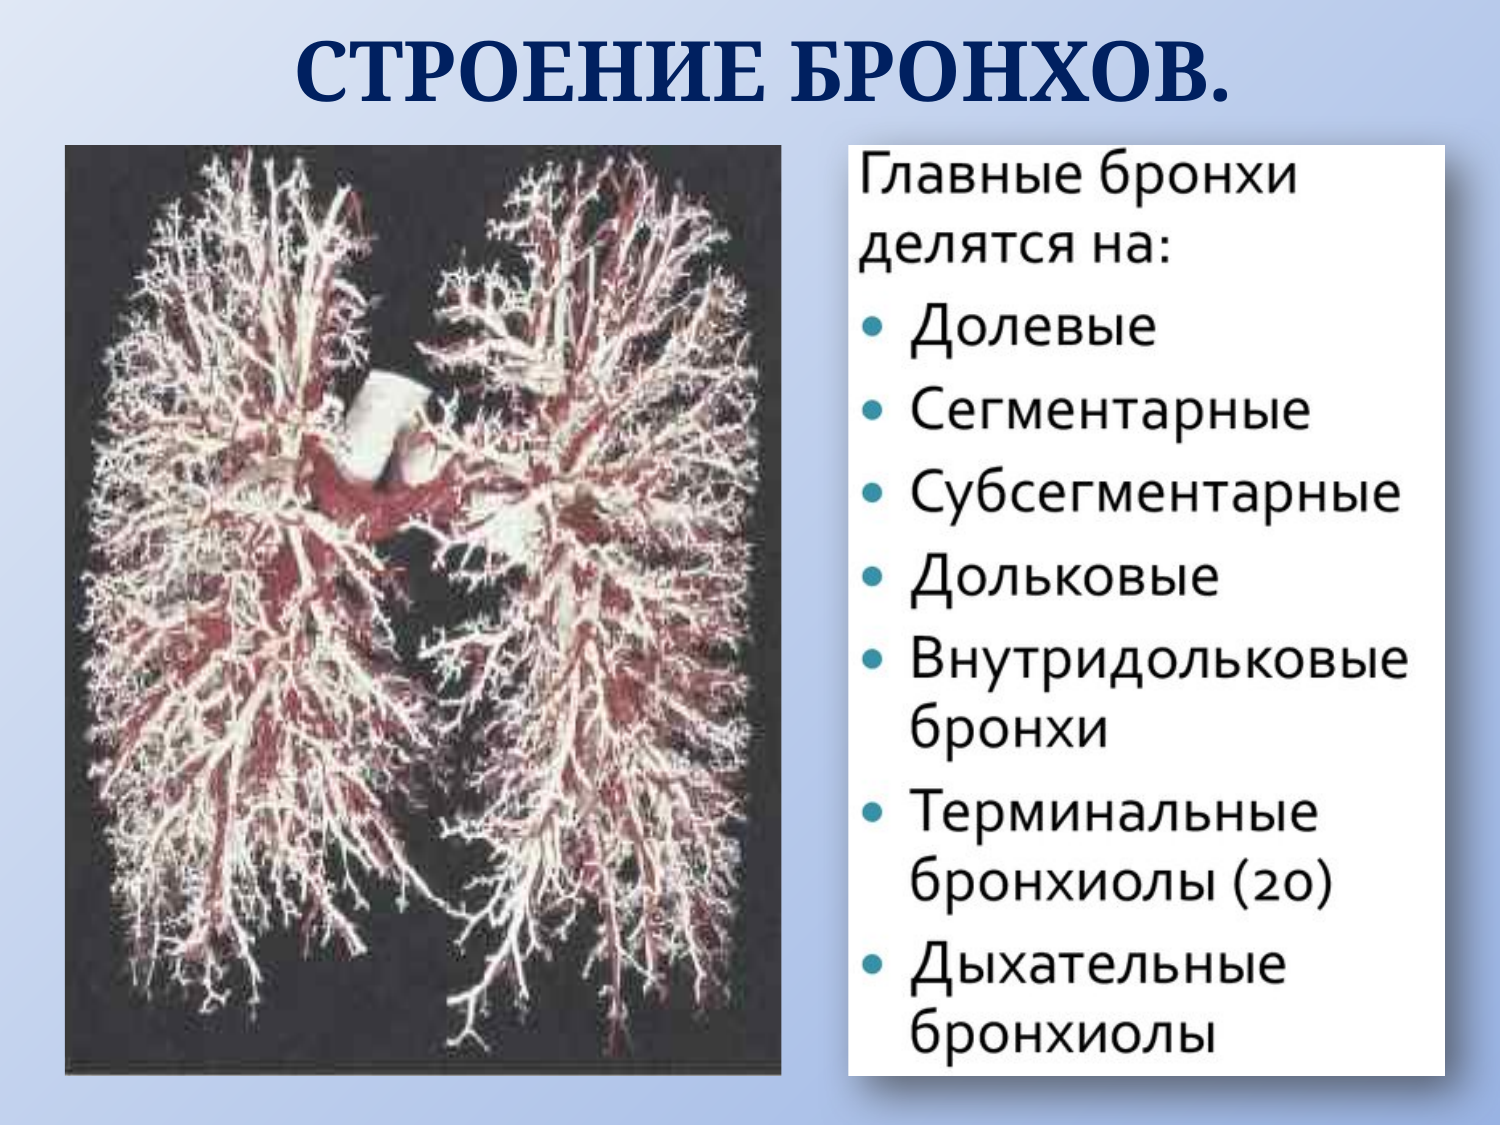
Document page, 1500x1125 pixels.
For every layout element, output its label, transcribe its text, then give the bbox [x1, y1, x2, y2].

title СТРОЕНИЕ БРОНХОВ. [88, 0, 1439, 138]
picture [848, 145, 1446, 1076]
picture [64, 145, 782, 1076]
